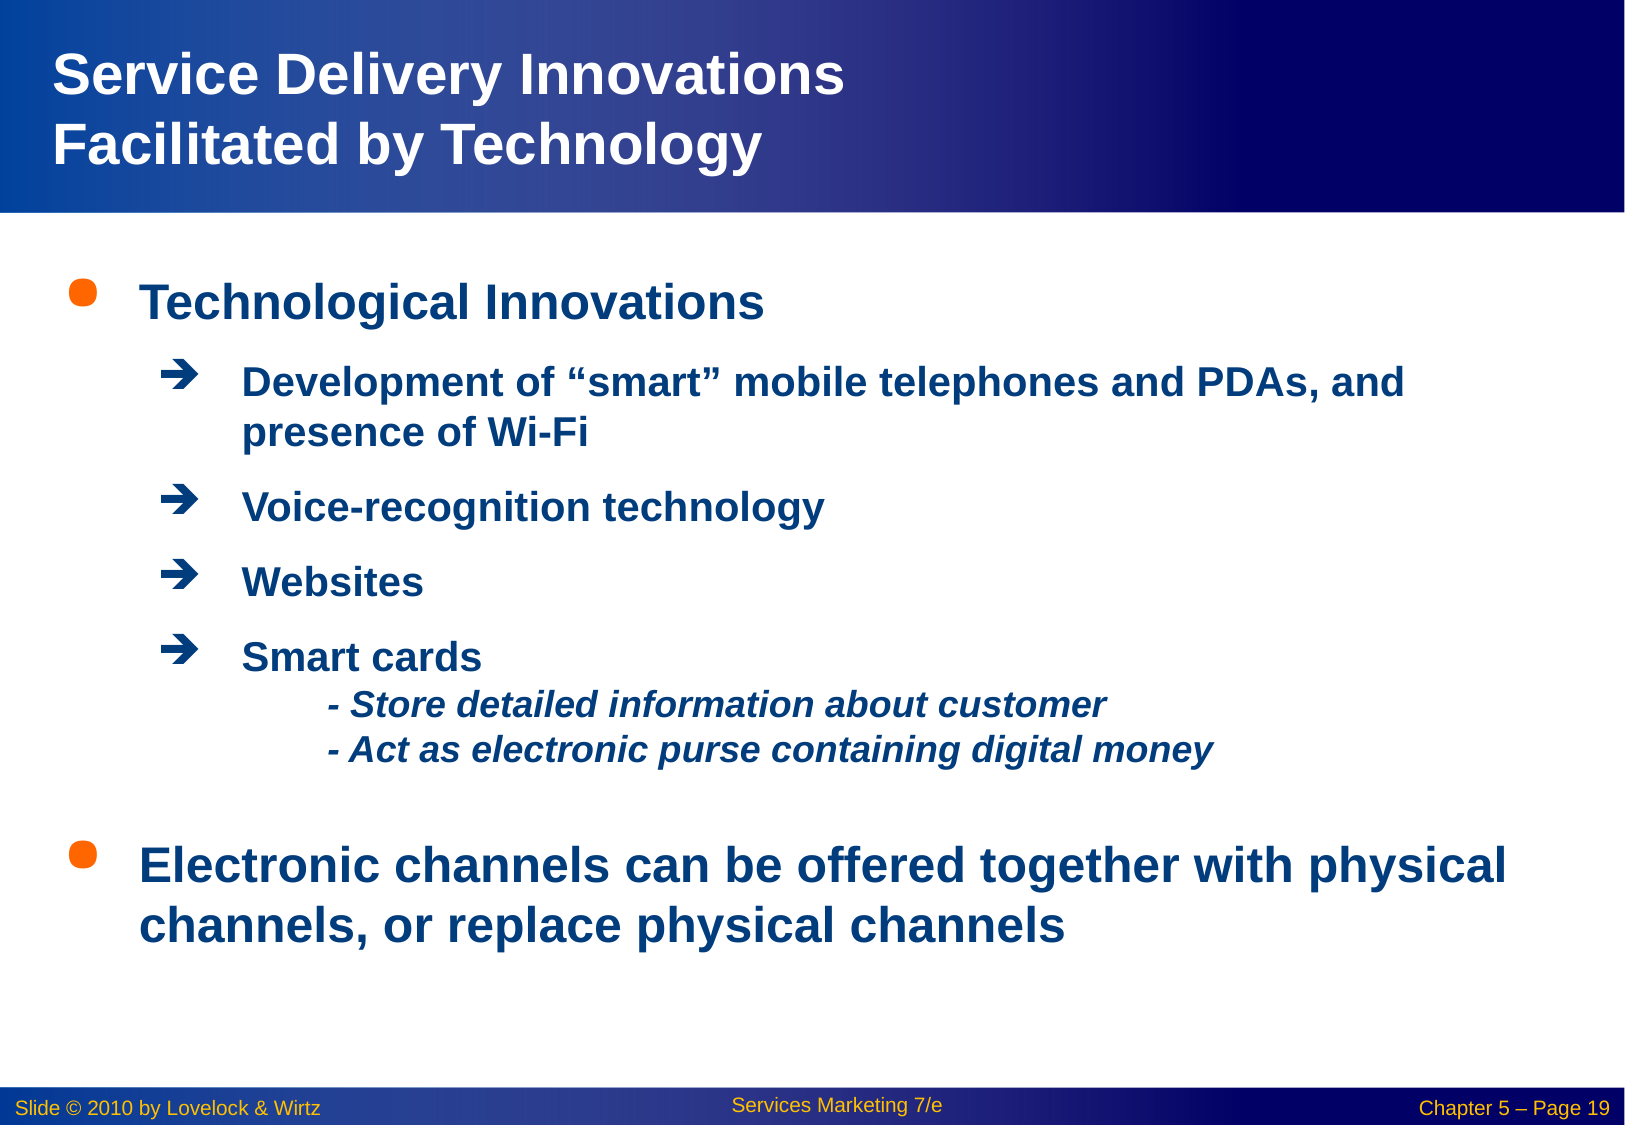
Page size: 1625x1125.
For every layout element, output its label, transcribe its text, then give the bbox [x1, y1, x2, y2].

list Technological Innovations Development of “smart” mobile telephones and PDAs, and presence of Wi-Fi Voice-recognition technology Websites Smart cards - Store detailed information about customer - Act as electronic purse containing digital money Electronic channels can be offered together with physical channels, or replace physical channels [49, 261, 1588, 1051]
title Service Delivery Innovations Facilitated by Technology [36, 37, 1088, 176]
